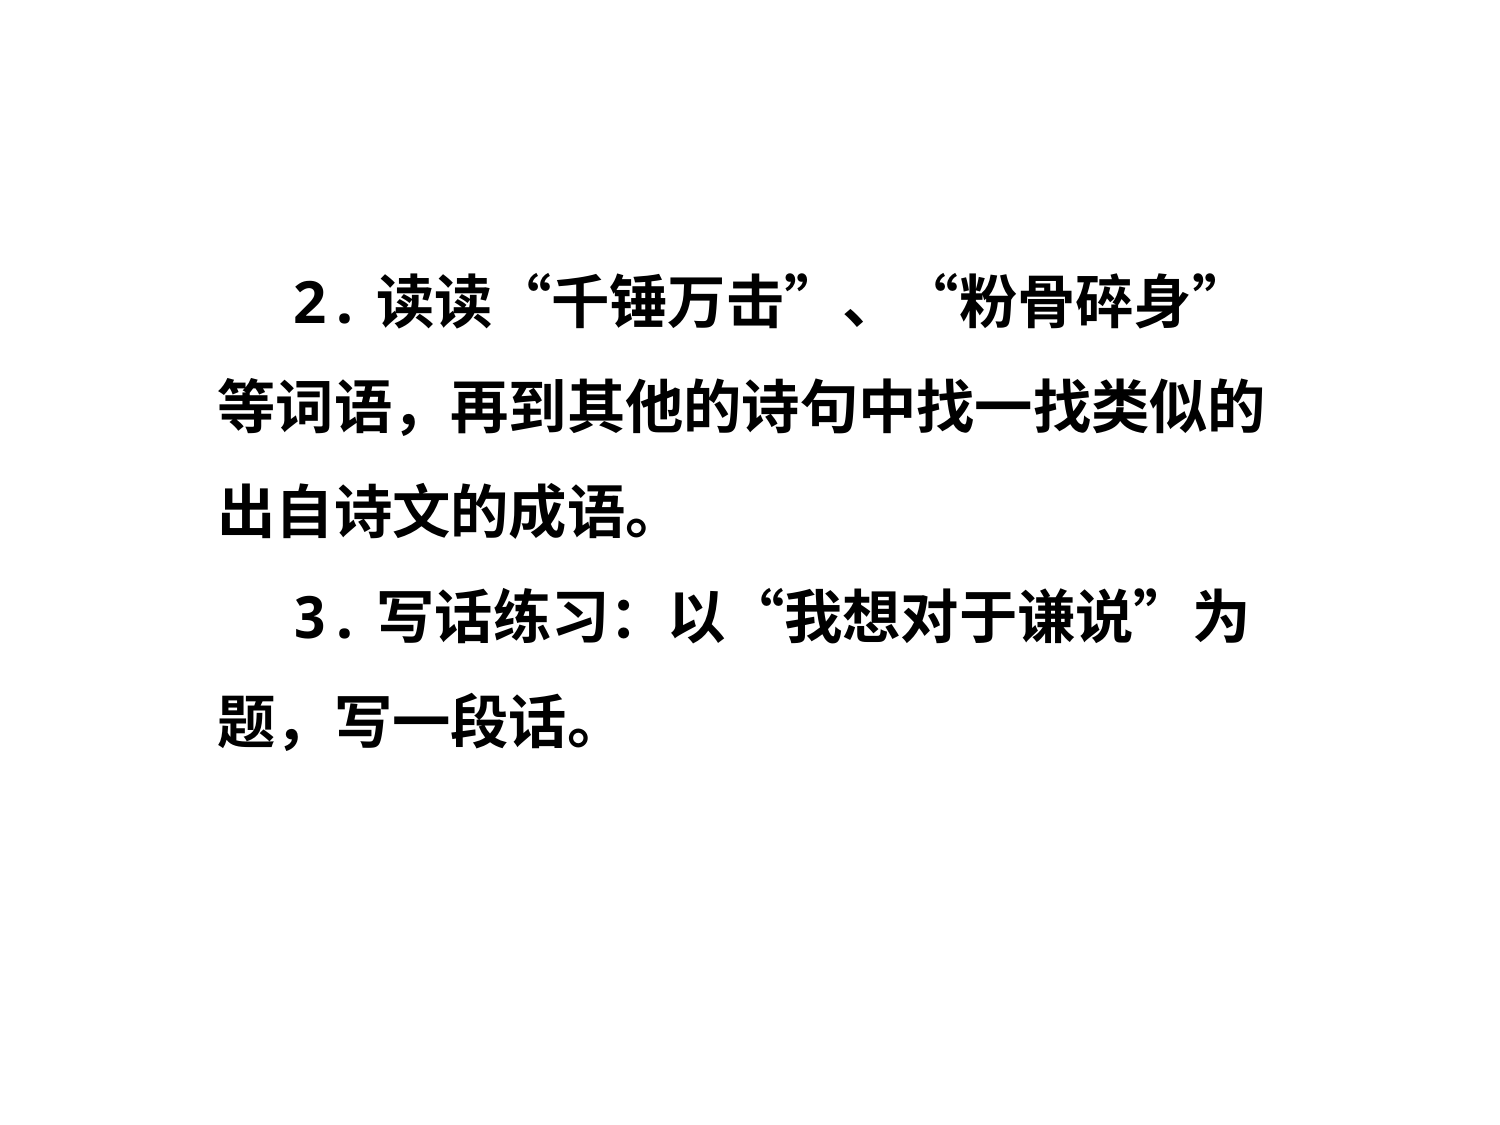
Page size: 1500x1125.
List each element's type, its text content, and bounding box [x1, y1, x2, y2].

text_box 2.读读“千锤万击”、“粉骨碎身”等词语，再到其他的诗句中找一找类似的出自诗文的成语。 3.写话练习：以“我想对于谦说”为题，写一段话。 [202, 223, 1311, 763]
